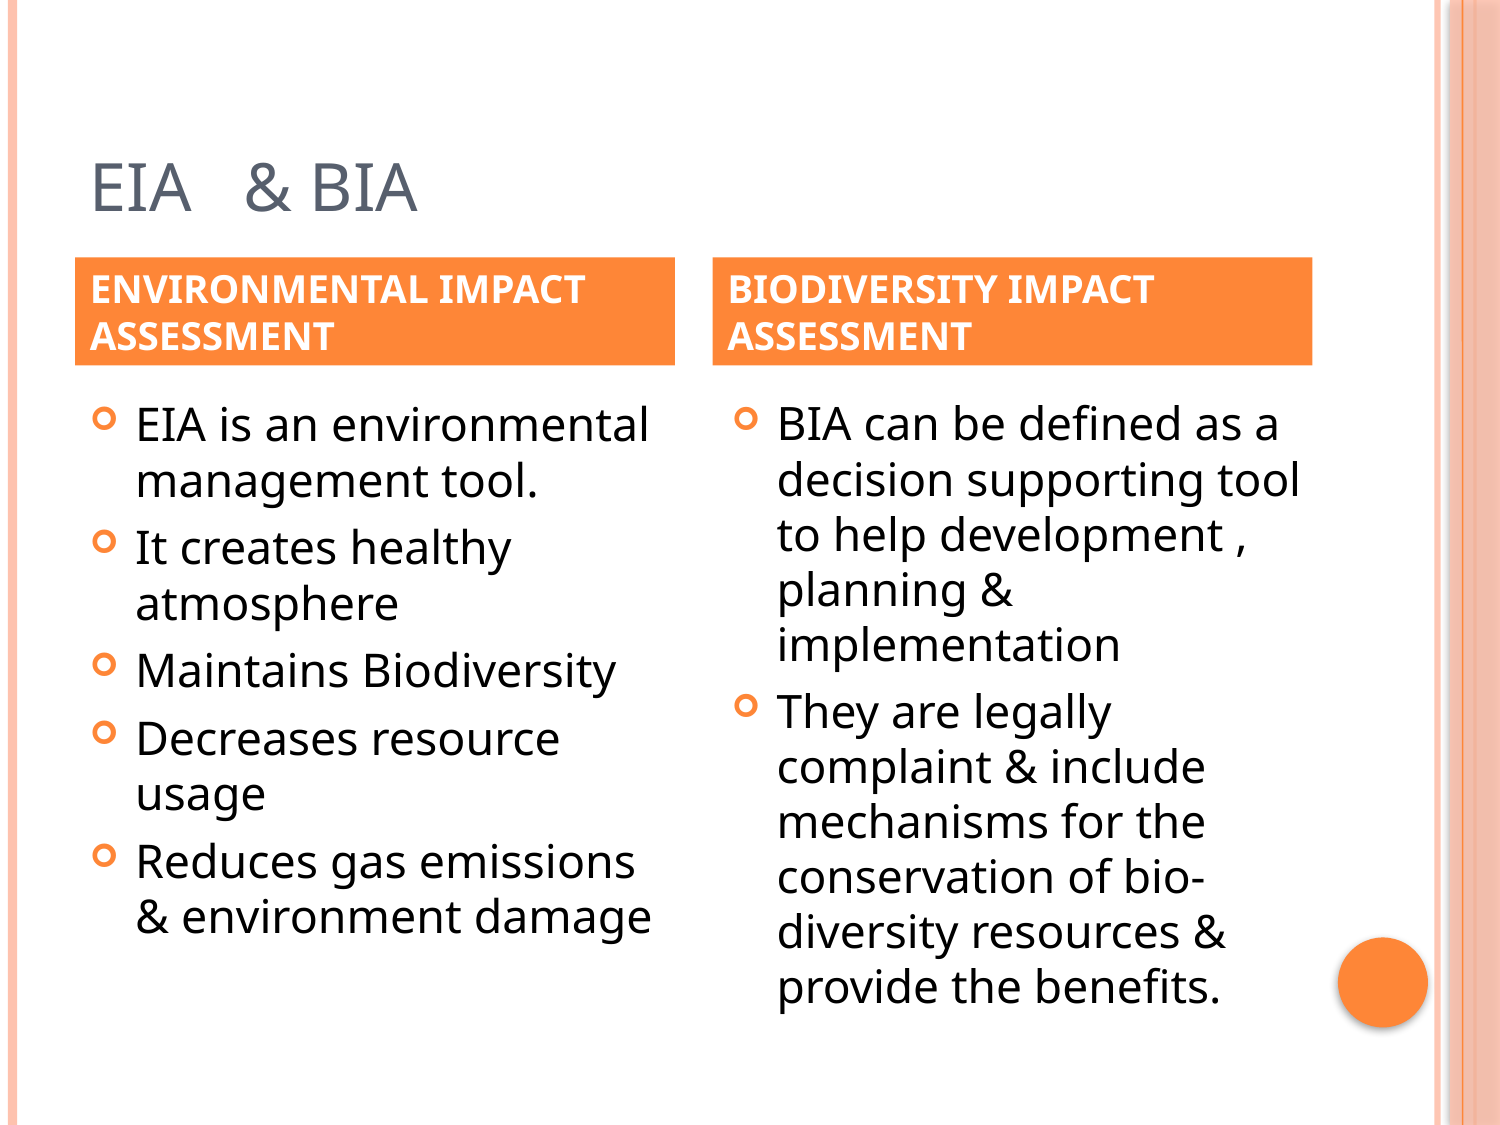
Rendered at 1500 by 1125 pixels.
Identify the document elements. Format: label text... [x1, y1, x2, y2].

title EIA & BIA [75, 44, 1313, 233]
list BIA can be defined as a decision supporting tool to help development , planning & implementation They are legally complaint & include mechanisms for the conservation of bio-diversity resources & provide the benefits. [717, 387, 1318, 1025]
list EIA is an environmental management tool. It creates healthy atmosphere Maintains Biodiversity Decreases resource usage Reduces gas emissions & environment damage [75, 387, 675, 1025]
list BIODIVERSITY IMPACT ASSESSMENT [712, 257, 1313, 366]
list ENVIRONMENTAL IMPACT ASSESSMENT [75, 257, 675, 366]
